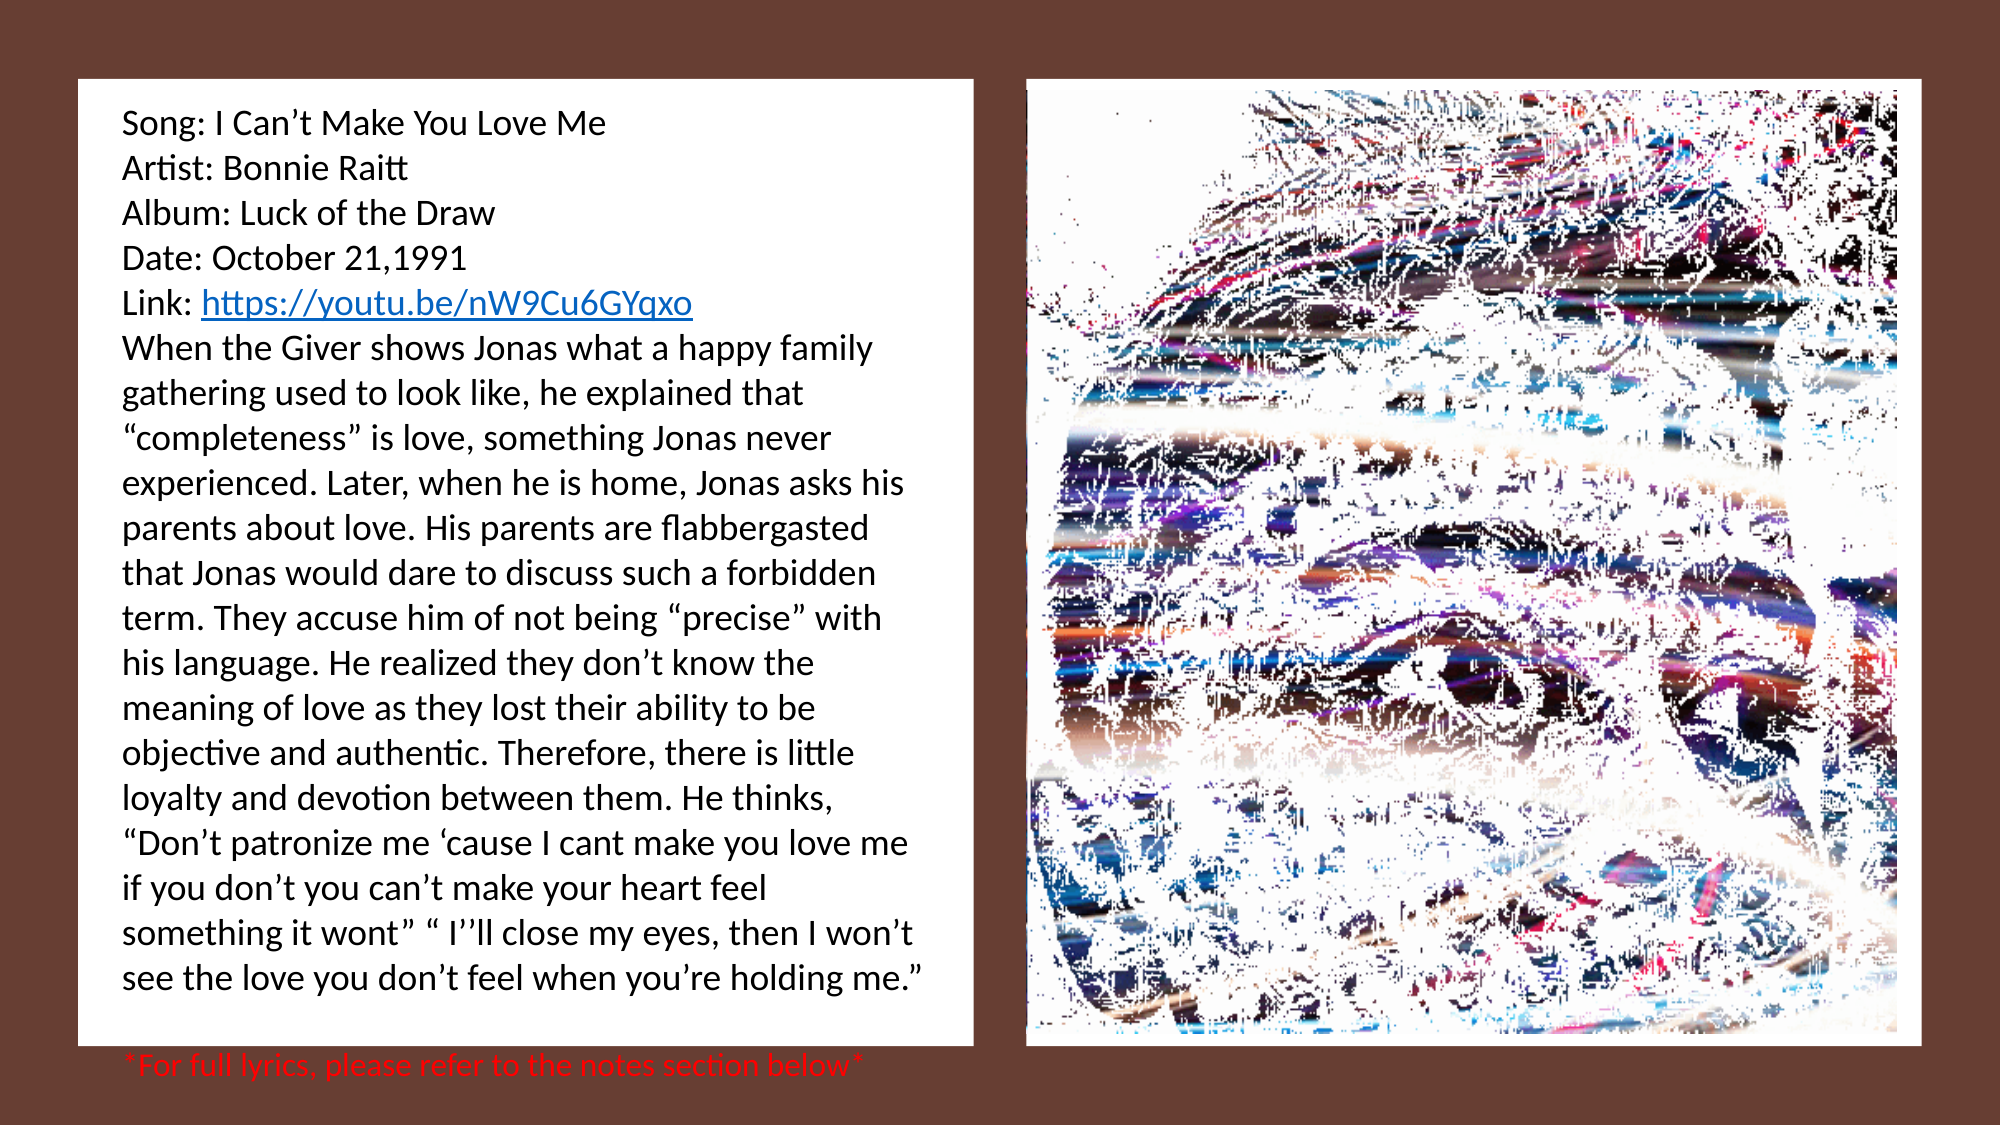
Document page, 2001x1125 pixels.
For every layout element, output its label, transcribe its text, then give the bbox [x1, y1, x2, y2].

text_box [77, 78, 975, 1047]
text_box [1025, 78, 1923, 1047]
picture [1026, 90, 1897, 1034]
text_box Song: I Can’t Make You Love Me Artist: Bonnie Raitt Album: Luck of the Draw Date: October 21,1991 Link: https://youtu.be/nW9Cu6GYqxo When the Giver shows Jonas what a happy family gathering used to look like, he explained that “completeness” is love, something Jonas never experienced. Later, when he is home, Jonas asks his parents about love. His parents are flabbergasted that Jonas would dare to discuss such a forbidden term. They accuse him of not being “precise” with his language. He realized they don’t know the meaning of love as they lost their ability to be objective and authentic. Therefore, there is little loyalty and devotion between them. He thinks, “Don’t patronize me ‘cause I cant make you love me if you don’t you can’t make your heart feel something it wont” “ I’’ll close my eyes, then I won’t see the love you don’t feel when you’re holding me.” *For full lyrics, please refer to the notes section below* [107, 90, 949, 1125]
text_box [0, 0, 2000, 1125]
